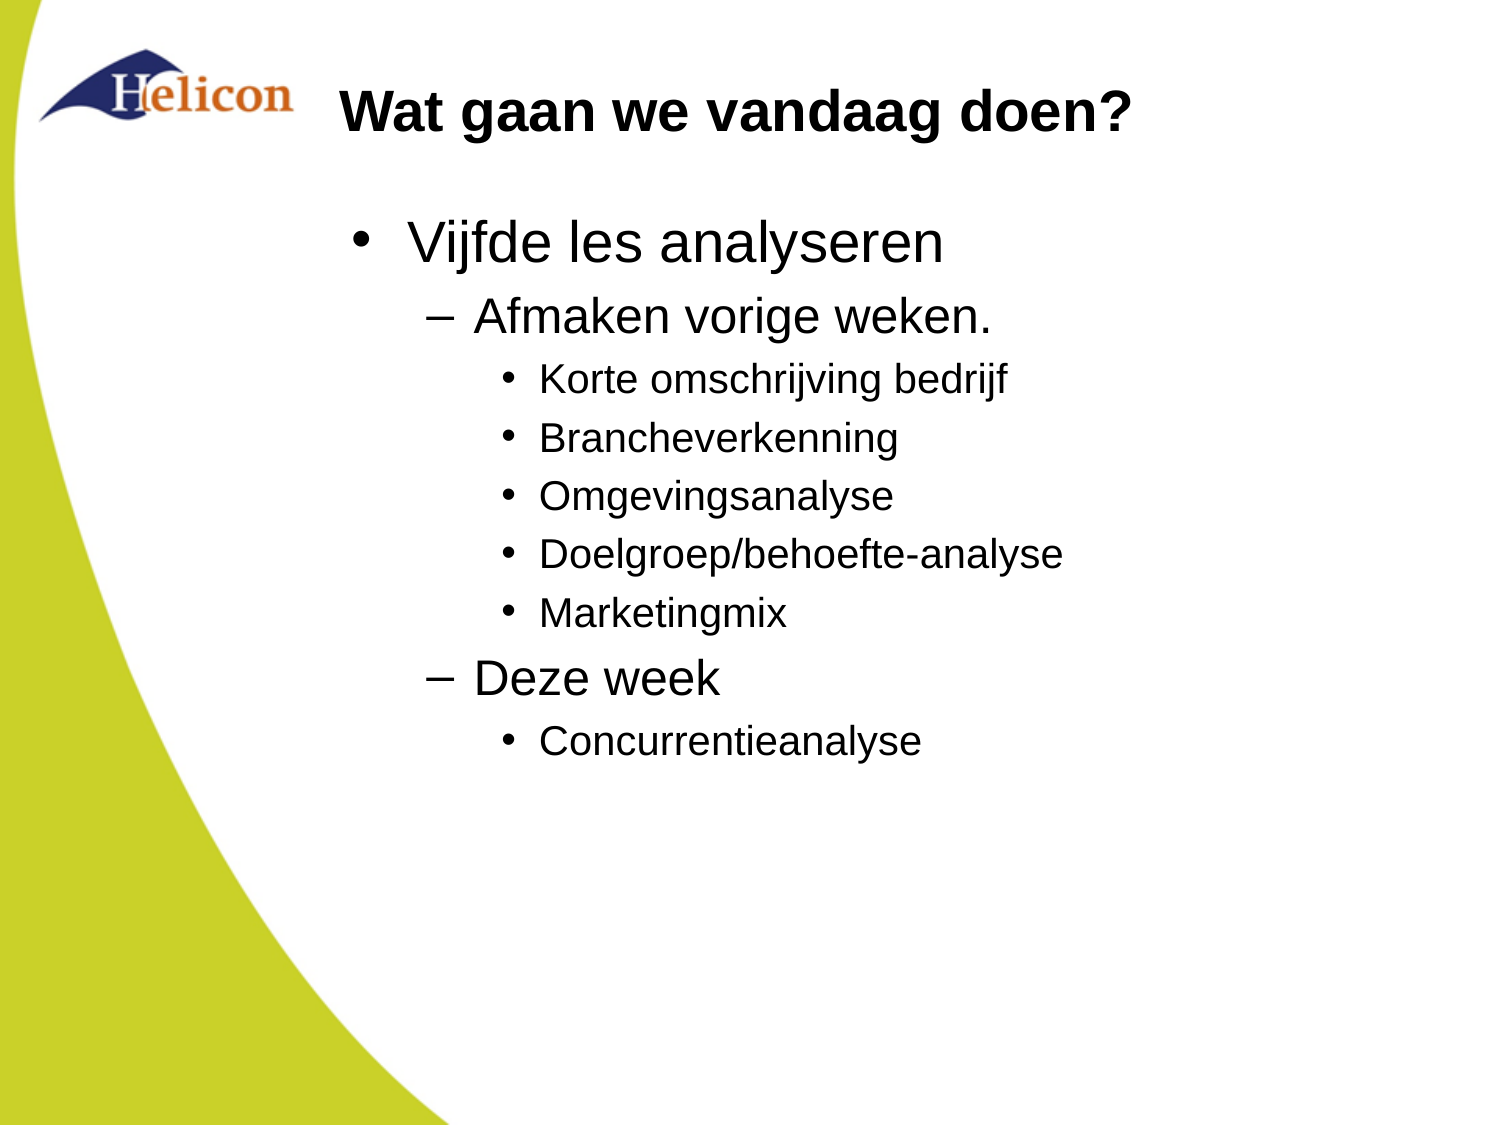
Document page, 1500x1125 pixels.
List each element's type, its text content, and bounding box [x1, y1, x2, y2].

list Vijfde les analyseren Afmaken vorige weken. Korte omschrijving bedrijf Brancheverkenning Omgevingsanalyse Doelgroep/behoefte-analyse Marketingmix Deze week Concurrentieanalyse [336, 196, 1425, 1005]
title Wat gaan we vandaag doen? [324, 54, 1415, 161]
picture [0, 0, 1500, 1125]
